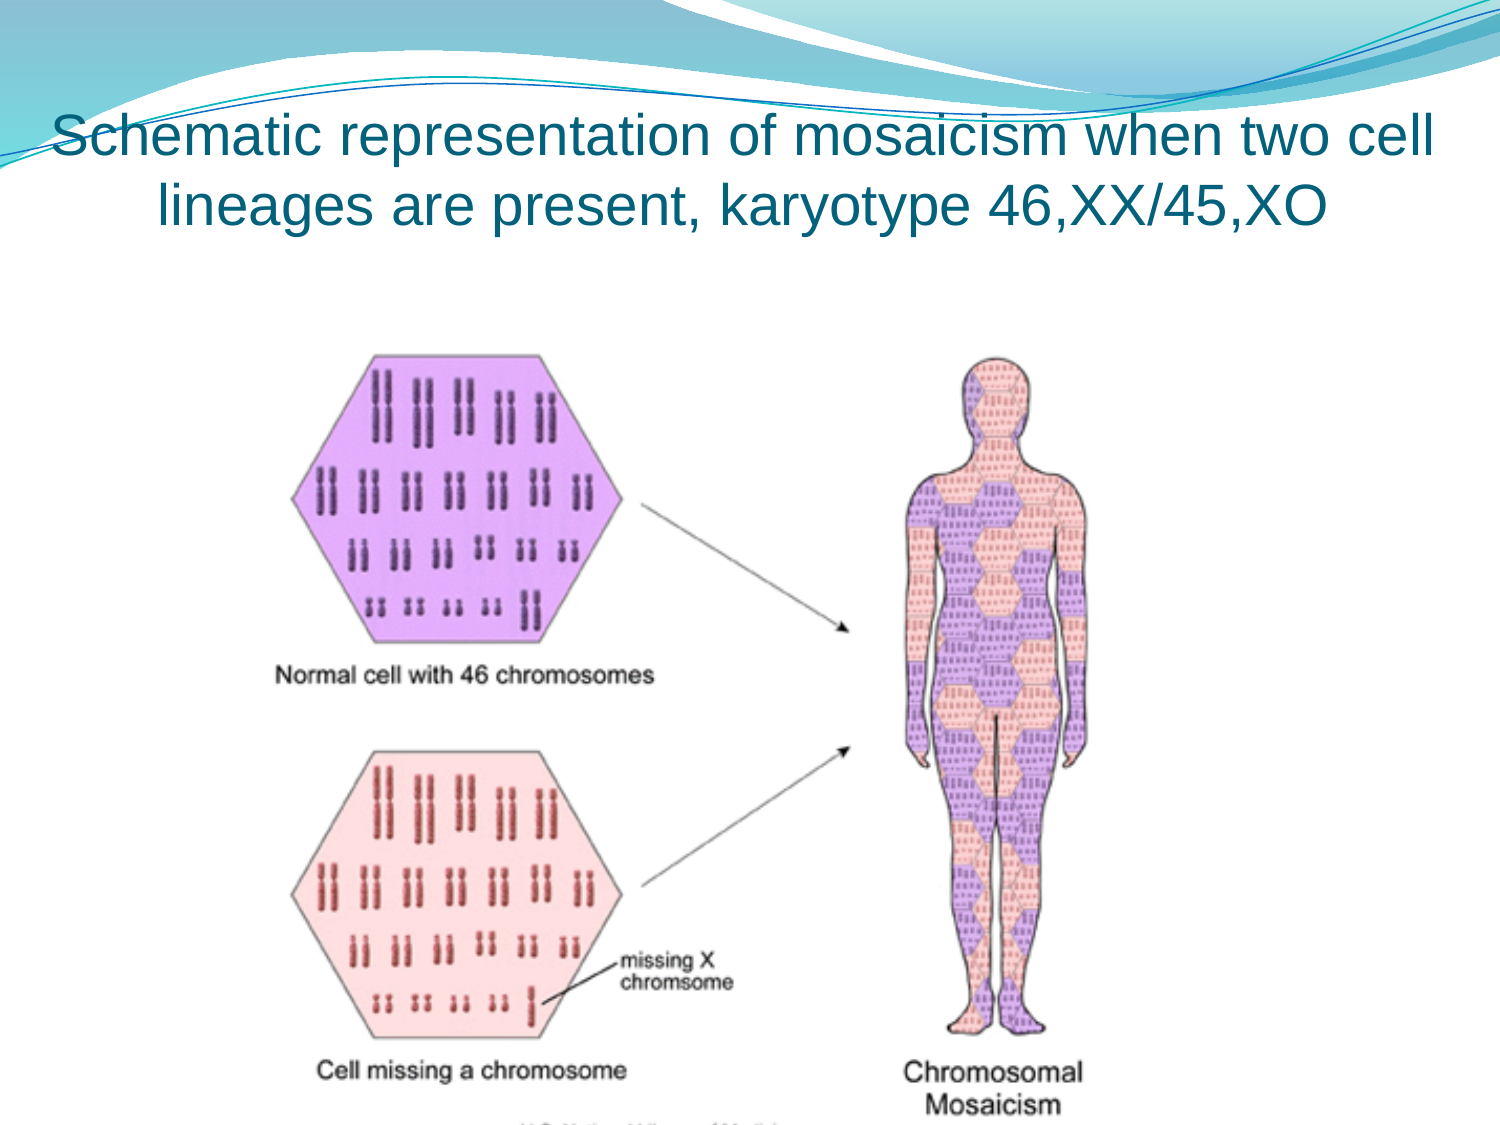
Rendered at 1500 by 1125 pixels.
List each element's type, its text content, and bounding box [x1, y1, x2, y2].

title Schematic representation of mosaicism when two cell lineages are present, karyotype 46,XX/45,XO [24, 50, 1463, 238]
picture [262, 344, 1101, 1125]
